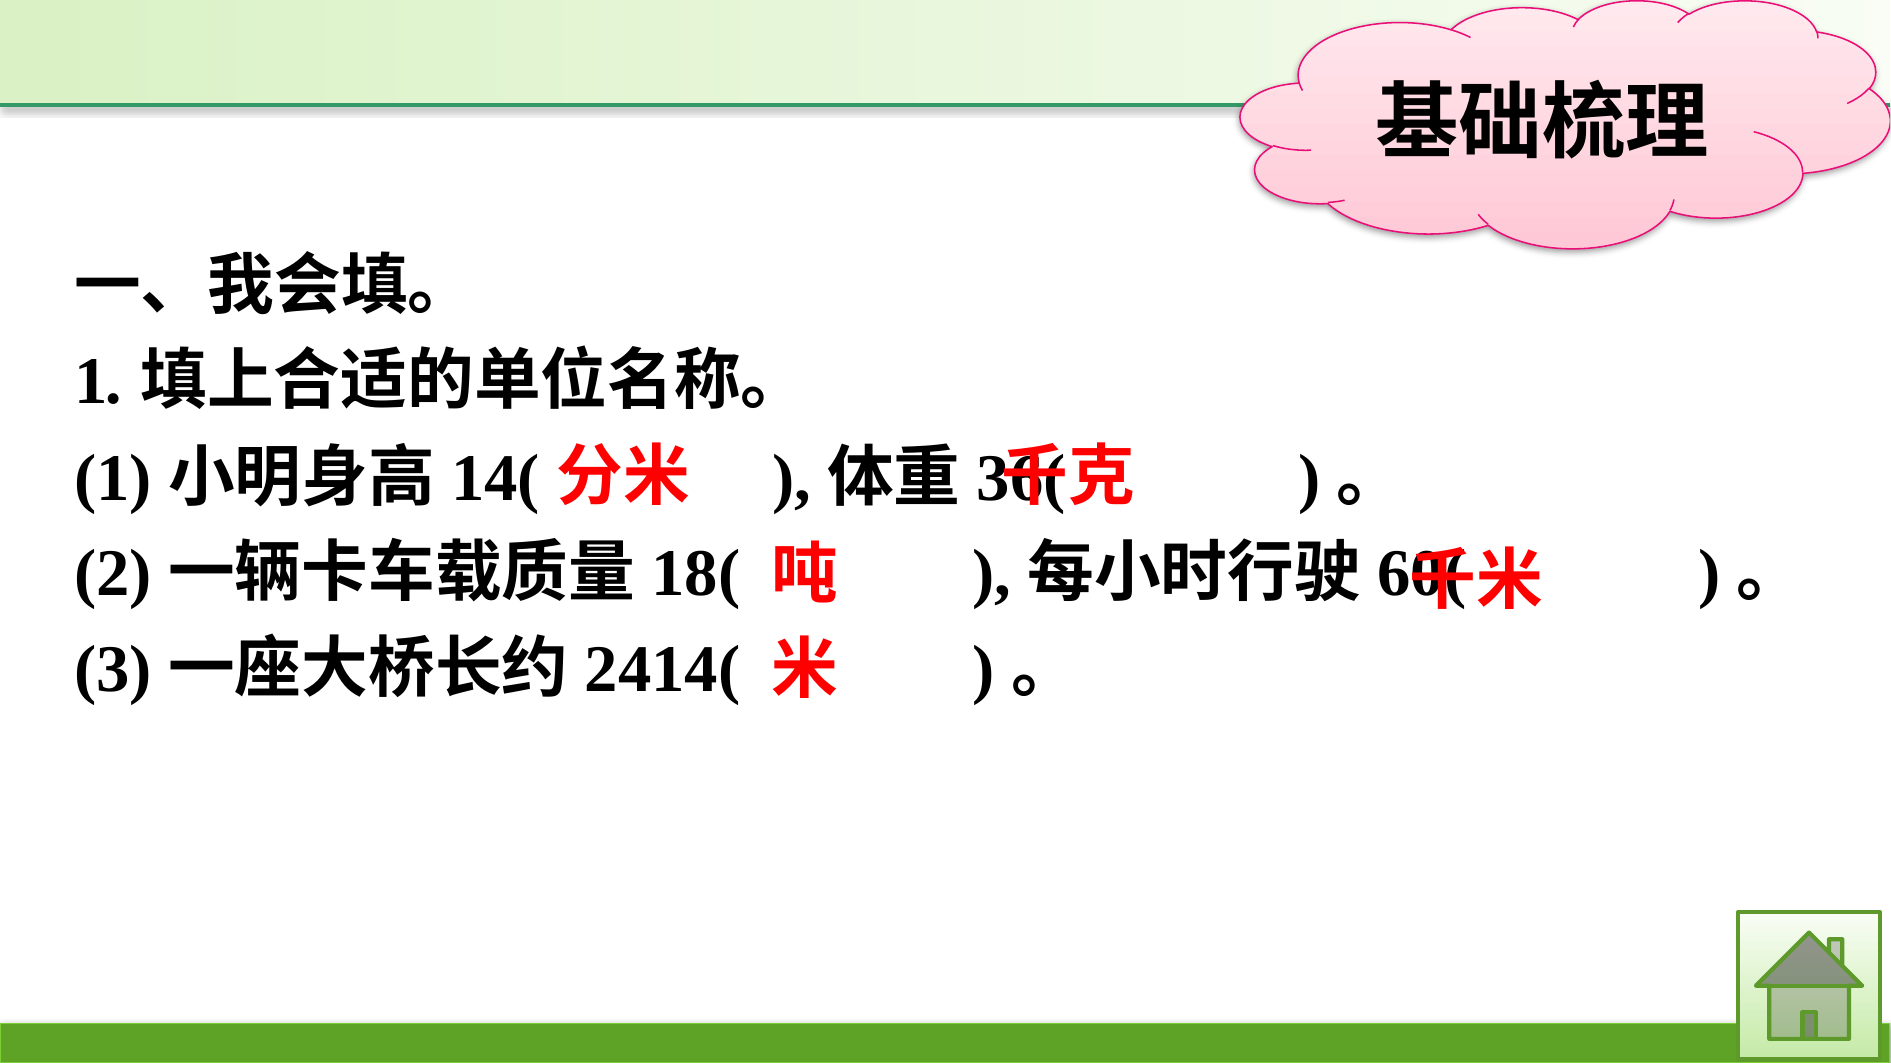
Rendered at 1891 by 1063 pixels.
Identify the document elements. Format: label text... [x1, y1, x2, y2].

text_box 一、我会填。 1.填上合适的单位名称。 (1)小明身高14( ),体重36( )。 (2)一辆卡车载质量18( ),每小时行驶60( )。 (3)一座大桥长约2414( )。 [59, 218, 1833, 713]
text_box 吨 [756, 507, 854, 602]
text_box 千米 [1394, 513, 1559, 625]
text_box 米 [756, 602, 854, 713]
text_box 分米 [542, 409, 721, 520]
text_box 千克 [986, 409, 1150, 520]
